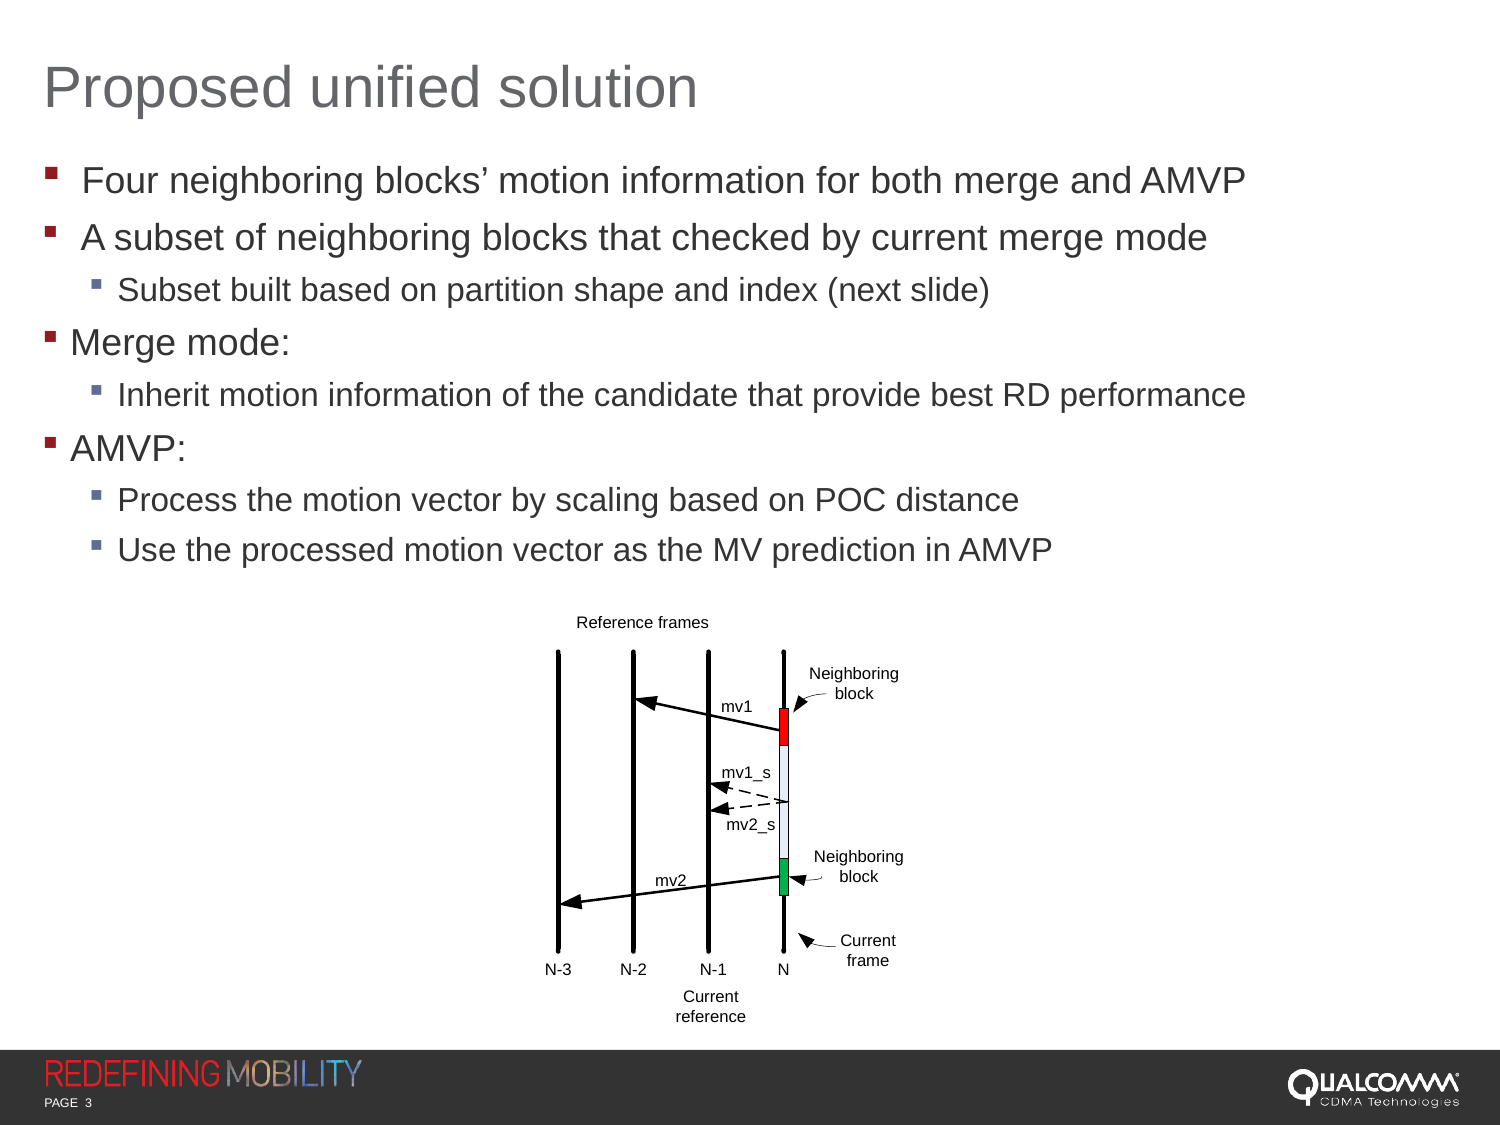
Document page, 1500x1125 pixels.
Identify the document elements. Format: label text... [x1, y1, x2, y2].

title Proposed unified solution [28, 44, 1462, 138]
list Four neighboring blocks’ motion information for both merge and AMVP A subset of neighboring blocks that checked by current merge mode Subset built based on partition shape and index (next slide) Merge mode: Inherit motion information of the candidate that provide best RD performance AMVP: Process the motion vector by scaling based on POC distance Use the processed motion vector as the MV prediction in AMVP [26, 148, 1457, 609]
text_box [505, 581, 935, 1055]
picture [30, 1048, 372, 1099]
picture [1278, 1058, 1478, 1114]
